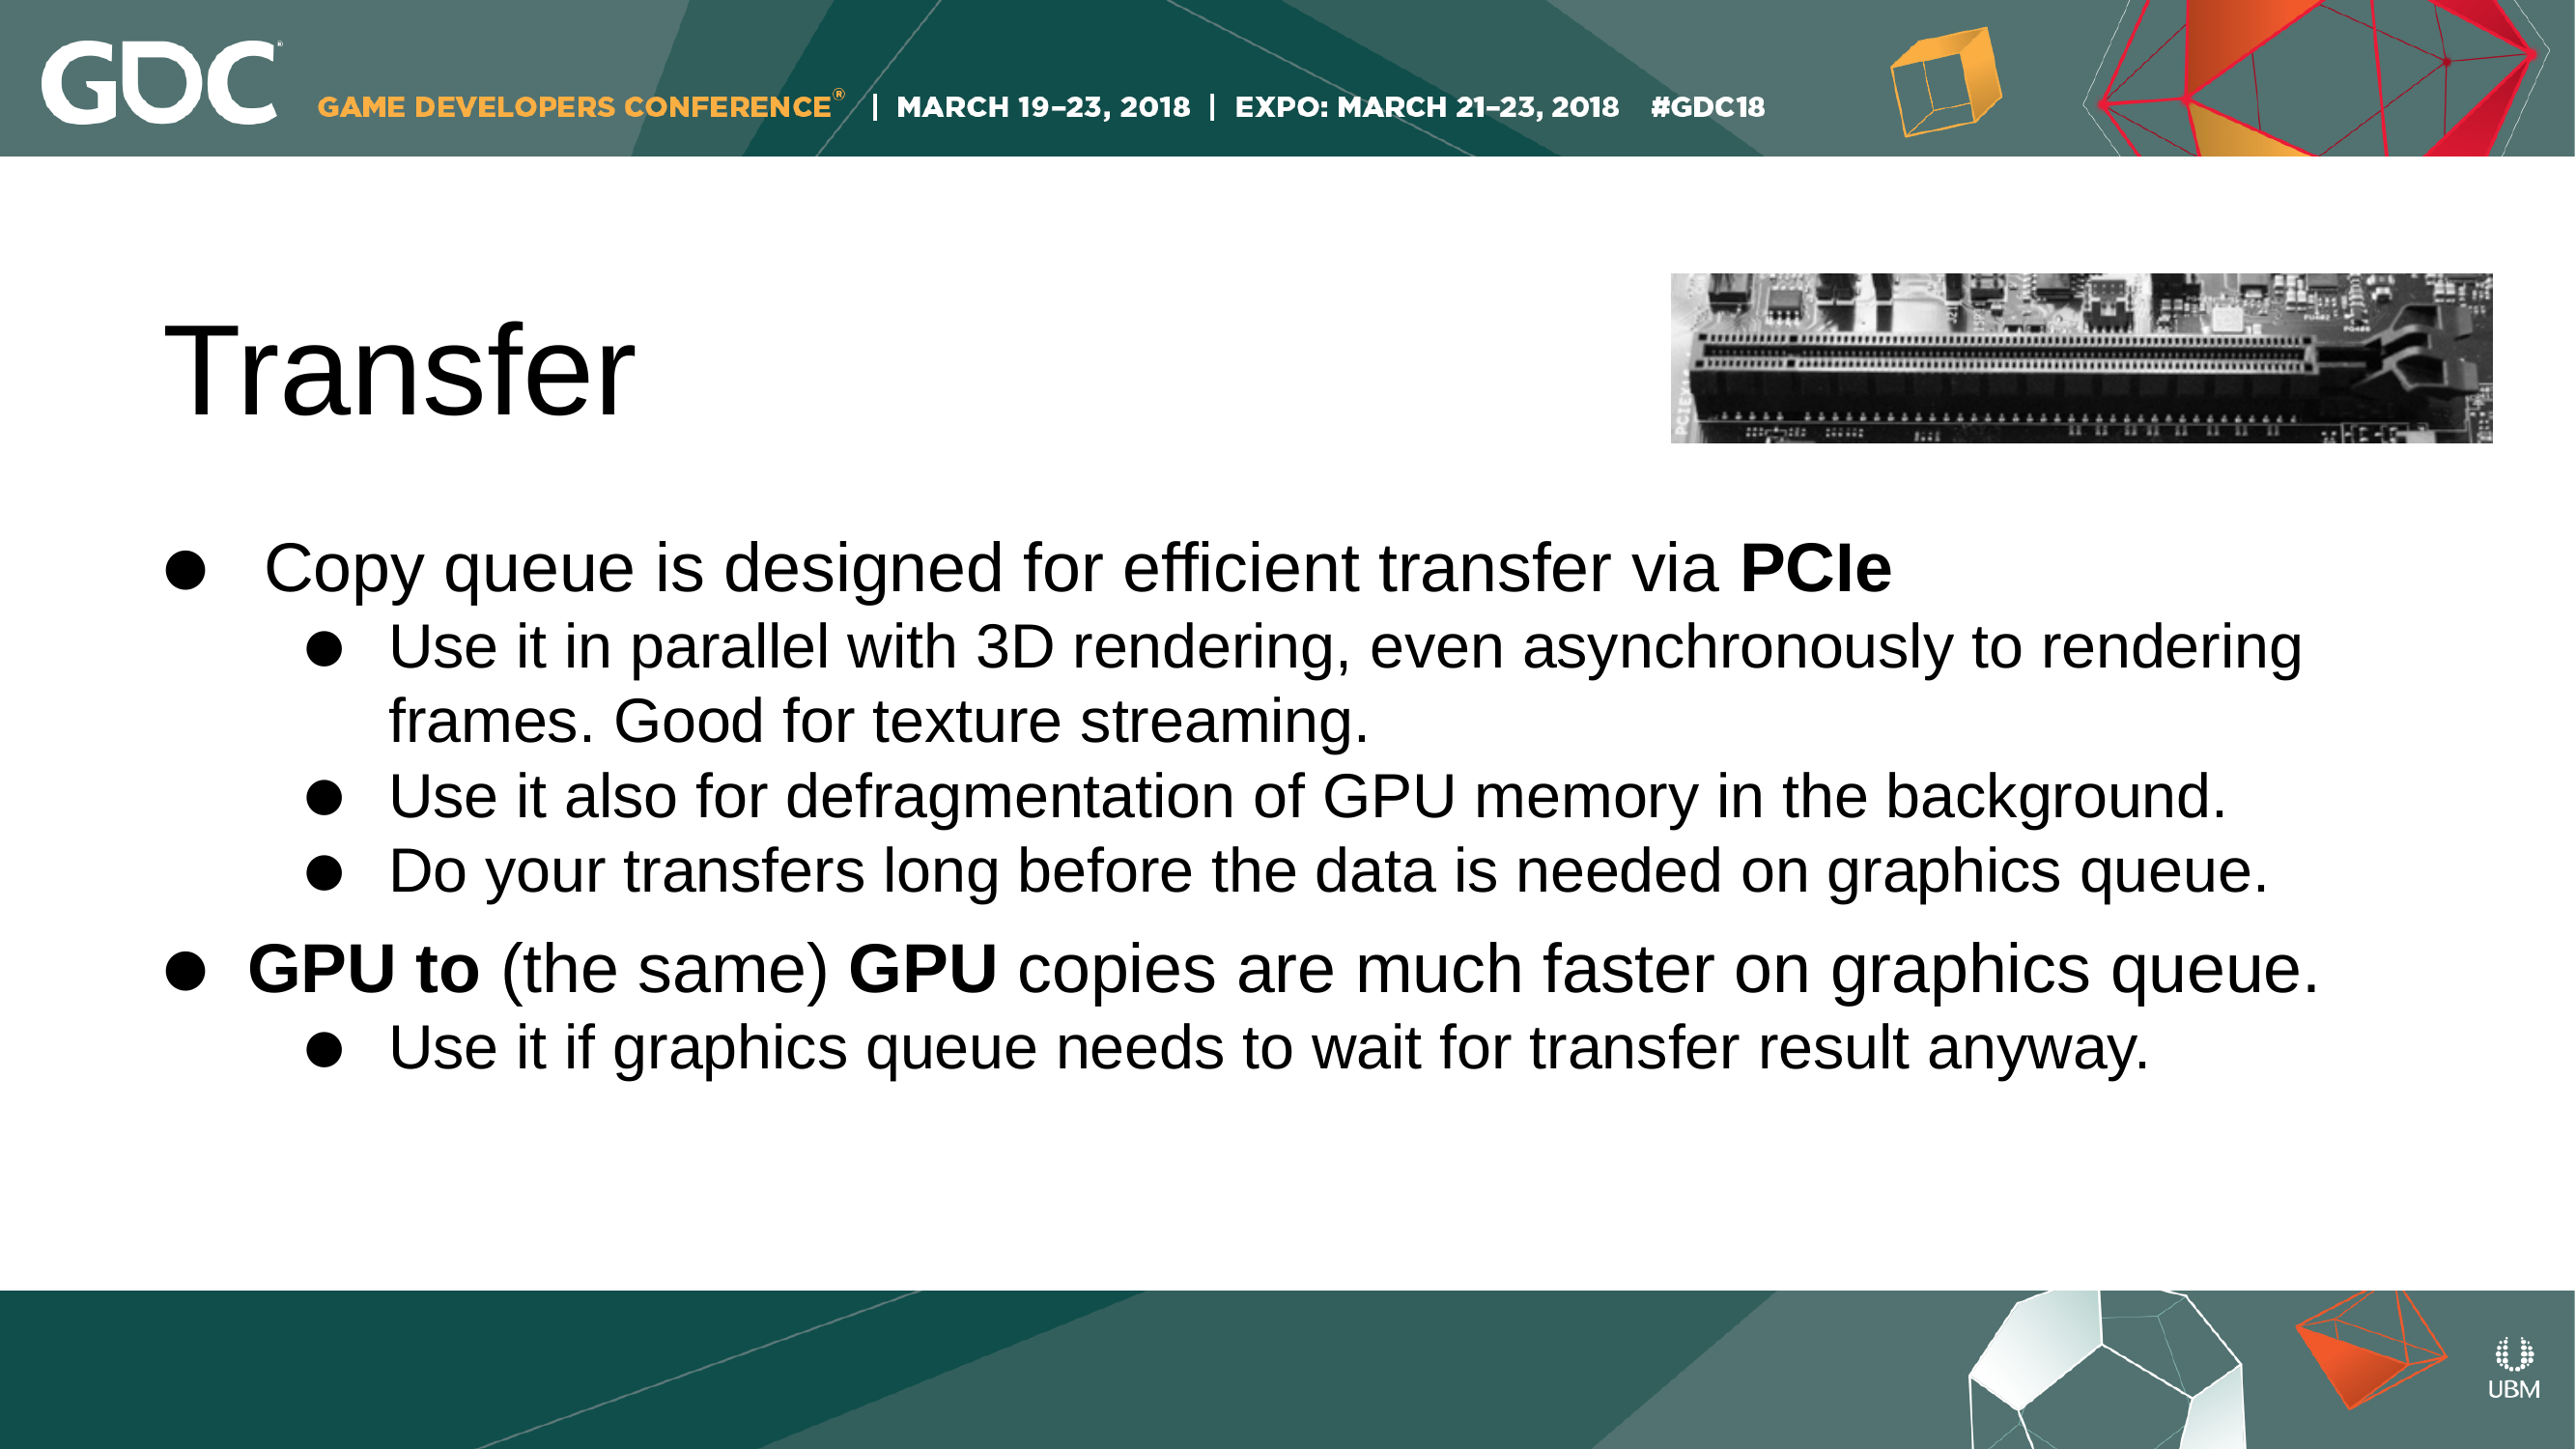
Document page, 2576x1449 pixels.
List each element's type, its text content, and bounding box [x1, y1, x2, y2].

title Transfer [150, 272, 2426, 495]
picture [0, 0, 2575, 1449]
list Copy queue is designed for efficient transfer via PCIe Use it in parallel with 3D rendering, even asynchronously to rendering frames. Good for texture streaming. Use it also for defragmentation of GPU memory in the background. Do your transfers long before the data is needed on graphics queue. GPU to (the same) GPU copies are much faster on graphics queue. Use it if graphics queue needs to wait for transfer result anyway. [150, 509, 2426, 1284]
